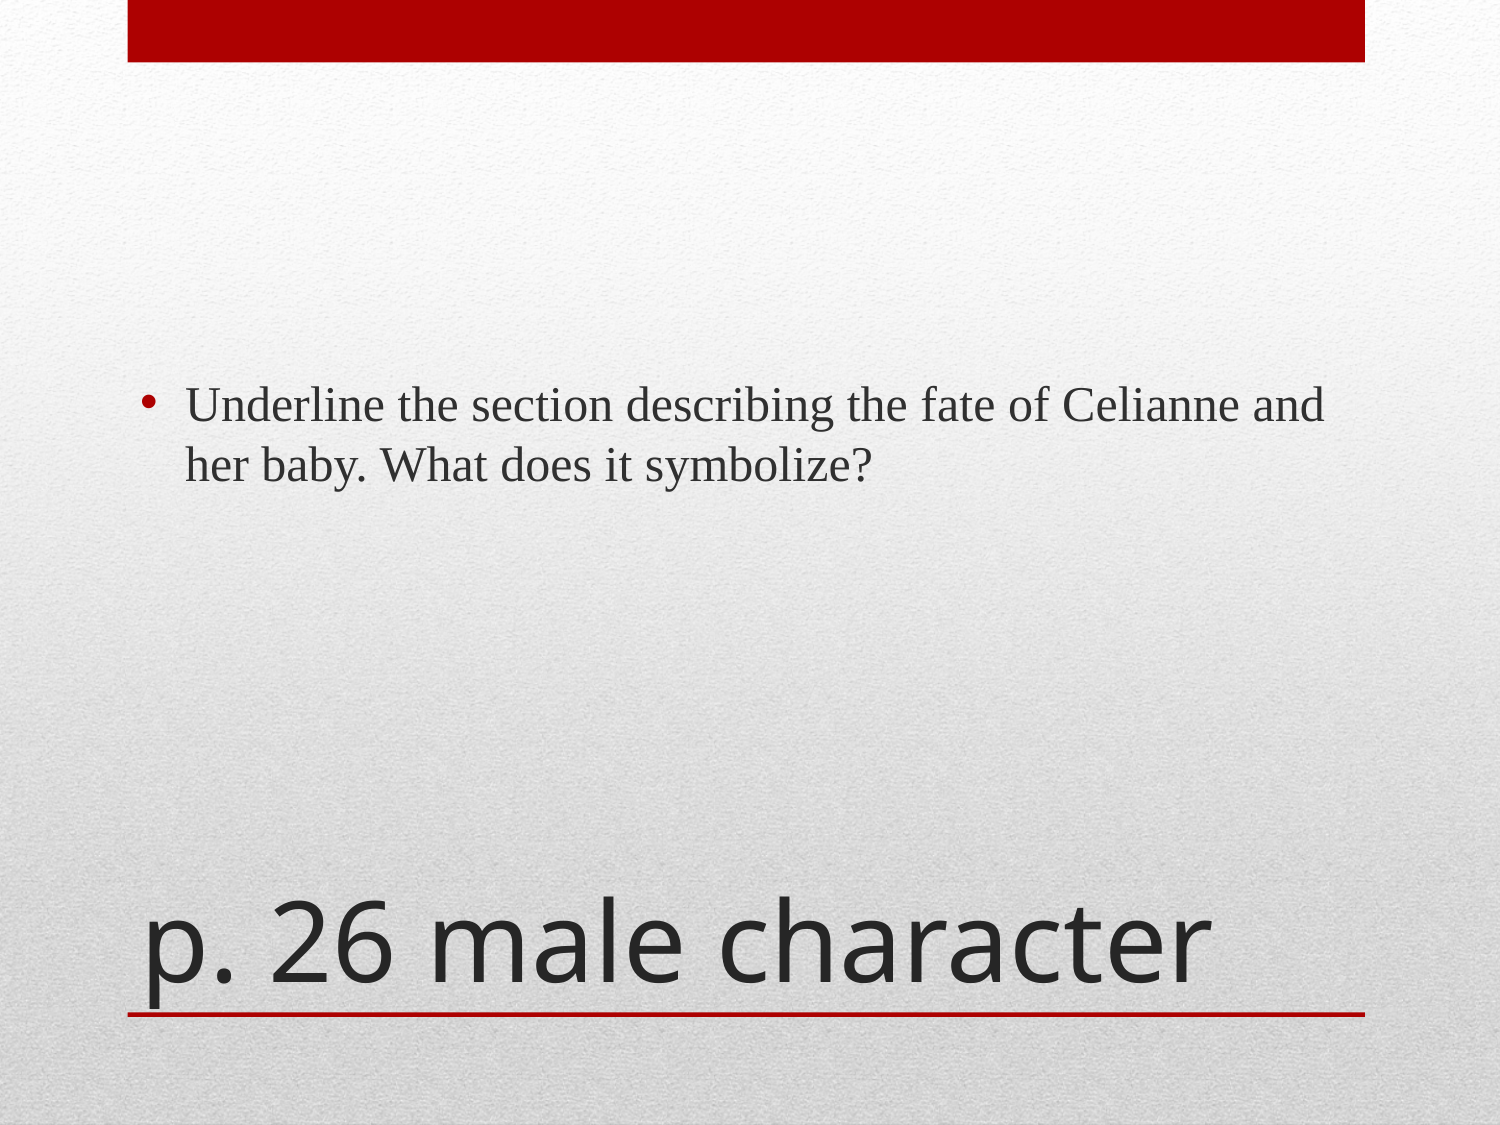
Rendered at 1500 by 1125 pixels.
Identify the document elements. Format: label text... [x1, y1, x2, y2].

title p. 26 male character [125, 750, 1238, 1013]
list Underline the section describing the fate of Celianne and her baby. What does it symbolize? [125, 112, 1363, 750]
